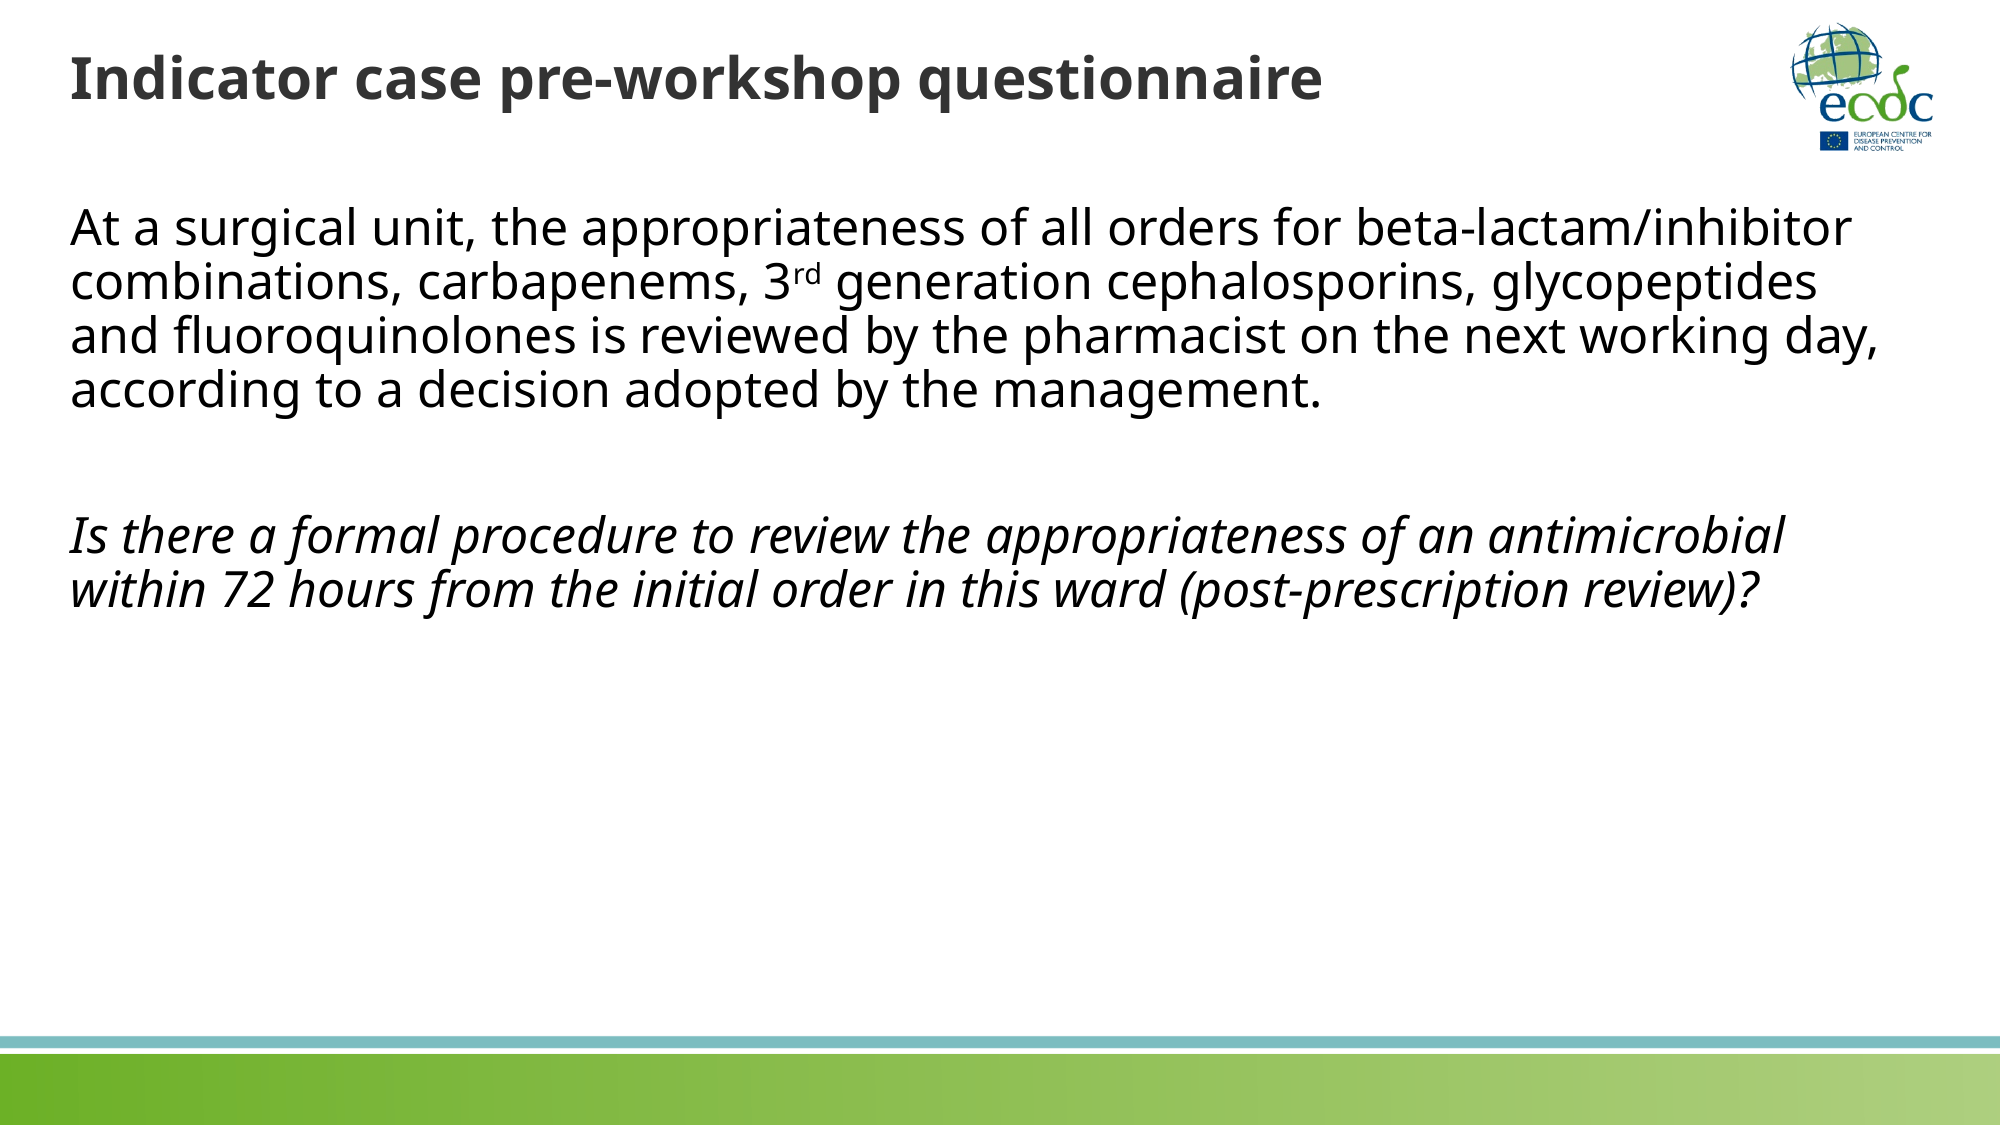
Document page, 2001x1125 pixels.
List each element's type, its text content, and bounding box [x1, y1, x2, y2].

title Indicator case pre-workshop questionnaire [70, 49, 1764, 180]
list At a surgical unit, the appropriateness of all orders for beta-lactam/inhibitor combinations, carbapenems, 3rd generation cephalosporins, glycopeptides and fluoroquinolones is reviewed by the pharmacist on the next working day, according to a decision adopted by the management. Is there a formal procedure to review the appropriateness of an antimicrobial within 72 hours from the initial order in this ward (post-prescription review)? [70, 202, 1906, 1025]
picture [0, 0, 2000, 1125]
